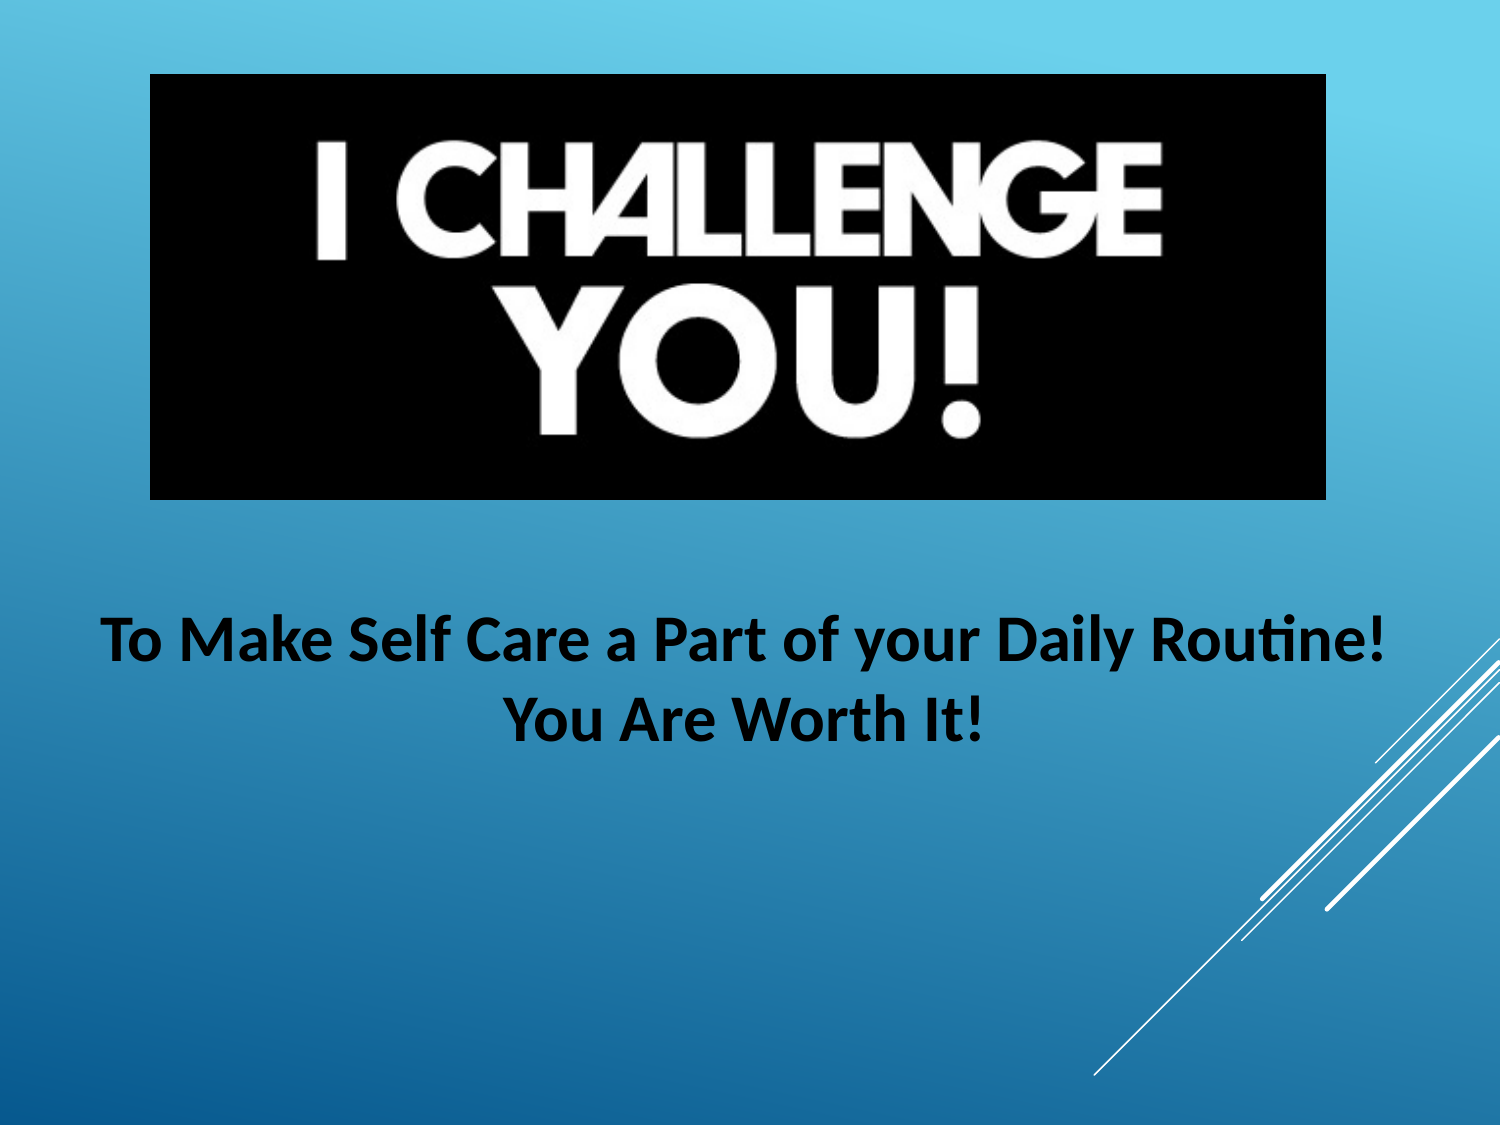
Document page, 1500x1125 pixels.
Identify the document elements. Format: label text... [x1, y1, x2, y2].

text_box To Make Self Care a Part of your Daily Routine! You Are Worth It! [85, 587, 1405, 763]
picture [149, 74, 1326, 501]
